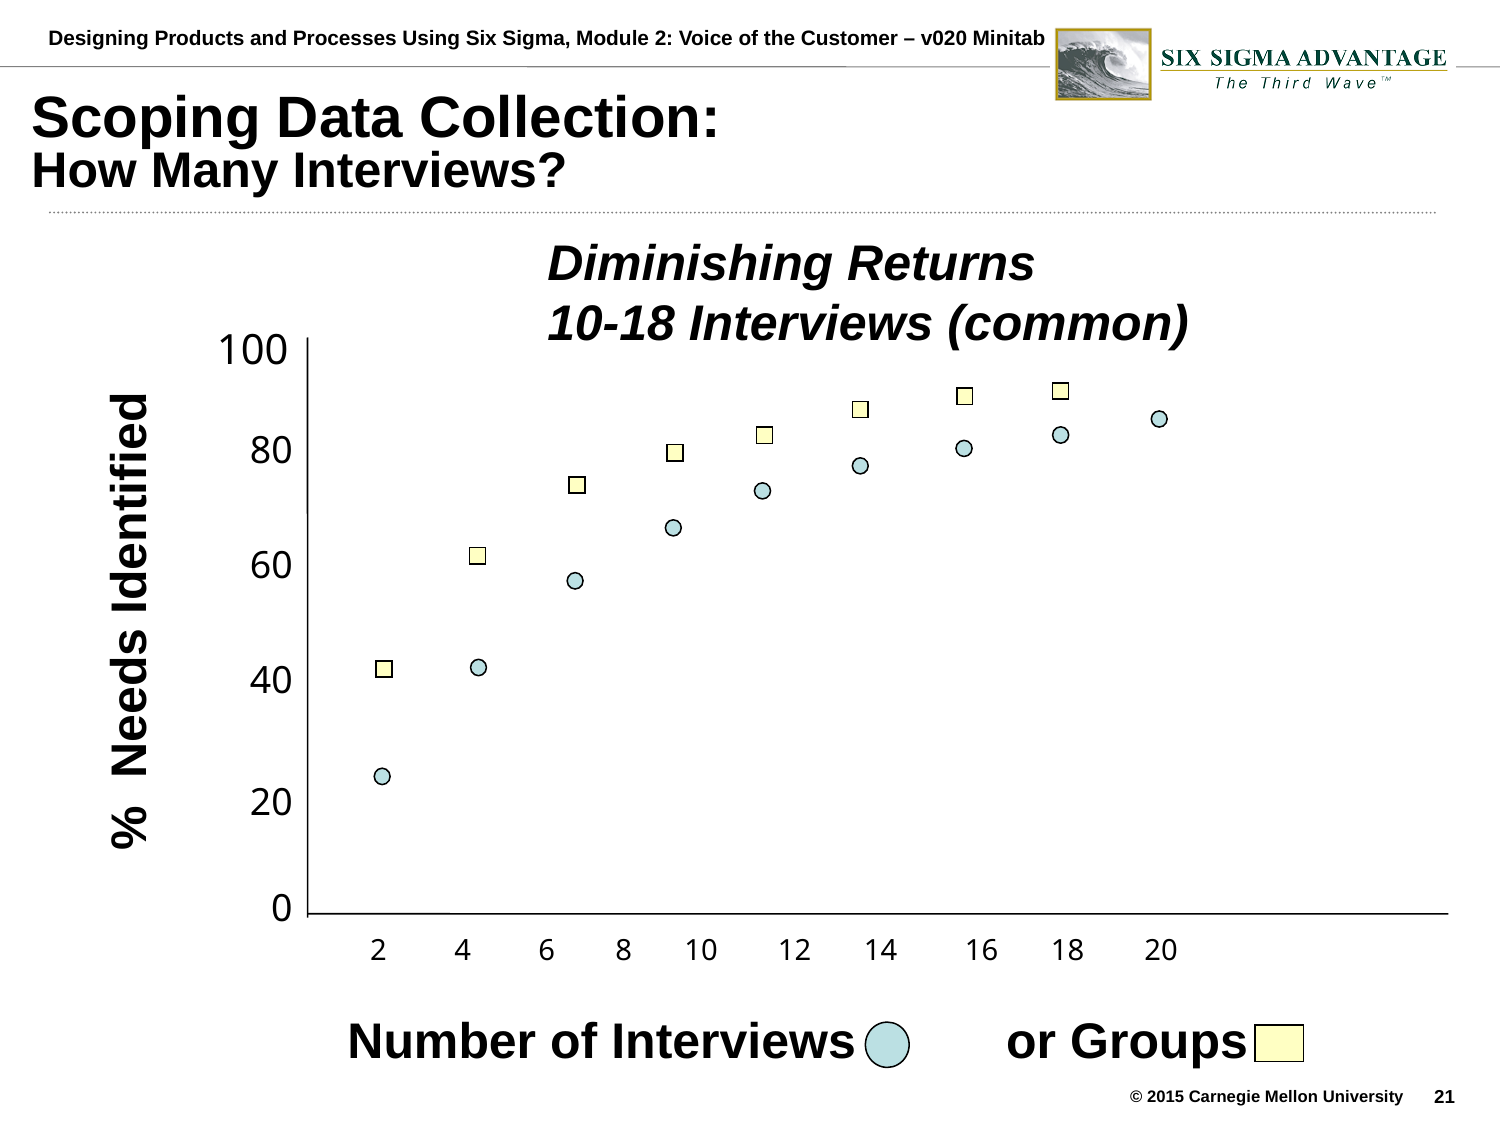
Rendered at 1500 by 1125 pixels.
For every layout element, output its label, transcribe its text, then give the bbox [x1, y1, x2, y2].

text_box Number of Interviews or Groups [332, 1000, 1332, 1076]
title Scoping Data Collection: How Many Interviews? [31, 93, 1500, 199]
text_box 20 [186, 770, 308, 830]
text_box 60 [184, 533, 308, 593]
text_box Diminishing Returns 10-18 Interviews (common) [532, 222, 1241, 358]
text_box 2 4 6 8 10 12 14 16 18 20 [355, 923, 1333, 974]
text_box 40 [188, 648, 308, 709]
text_box 0 [208, 876, 308, 937]
text_box [865, 1022, 910, 1068]
text_box [374, 768, 391, 785]
text_box % Needs Identified [88, 298, 164, 945]
text_box 80 [174, 418, 308, 479]
text_box 100 [173, 315, 304, 381]
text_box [754, 410, 1168, 500]
picture [1049, 24, 1456, 104]
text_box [375, 382, 1069, 678]
text_box [1255, 1025, 1304, 1062]
